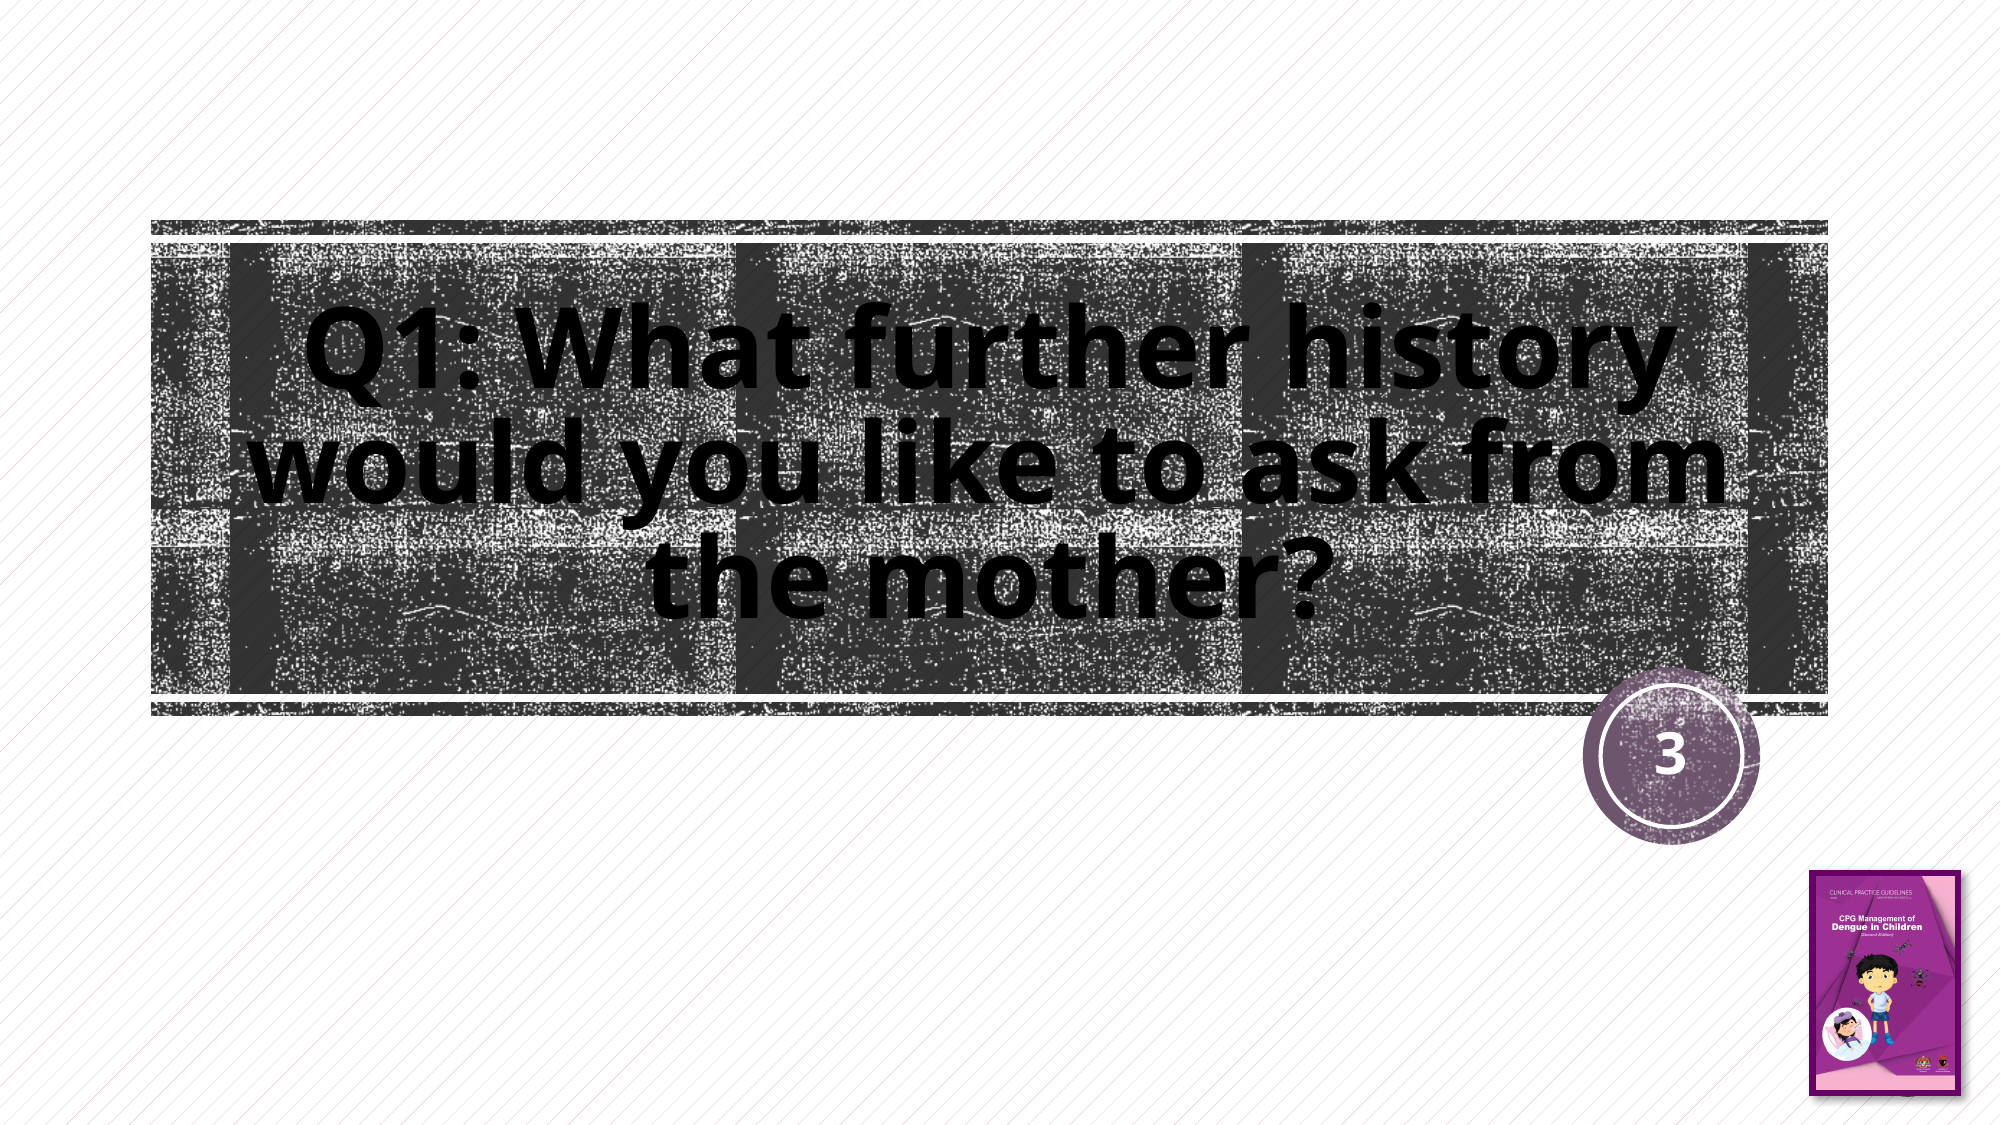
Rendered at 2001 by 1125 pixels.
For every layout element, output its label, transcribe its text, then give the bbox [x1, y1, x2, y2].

slide_number 3 [1573, 703, 1770, 809]
picture [1816, 876, 1955, 1090]
title Q1: What further history would you like to ask from the mother? [172, 234, 1808, 704]
